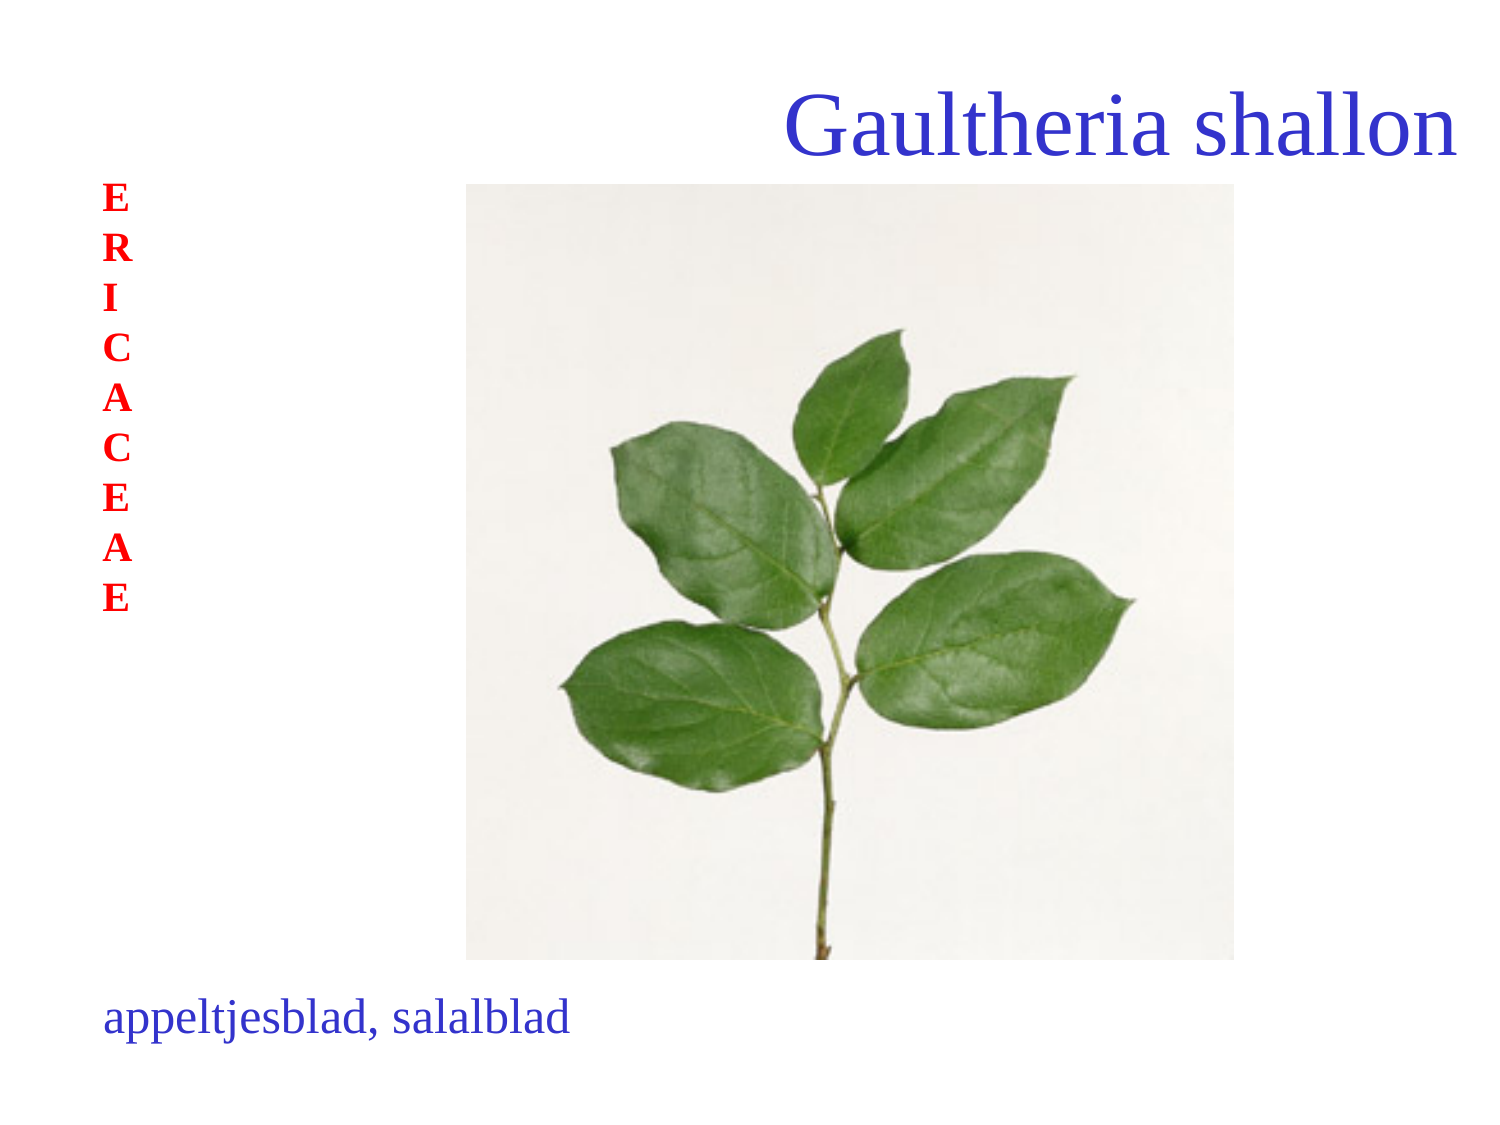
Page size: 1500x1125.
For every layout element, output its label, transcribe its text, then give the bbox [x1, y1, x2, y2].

text_box appeltjesblad, salalblad [88, 976, 1151, 1051]
title Gaultheria shallon [200, 24, 1475, 213]
text_box ERICACEAE [87, 162, 150, 628]
picture [466, 184, 1234, 960]
